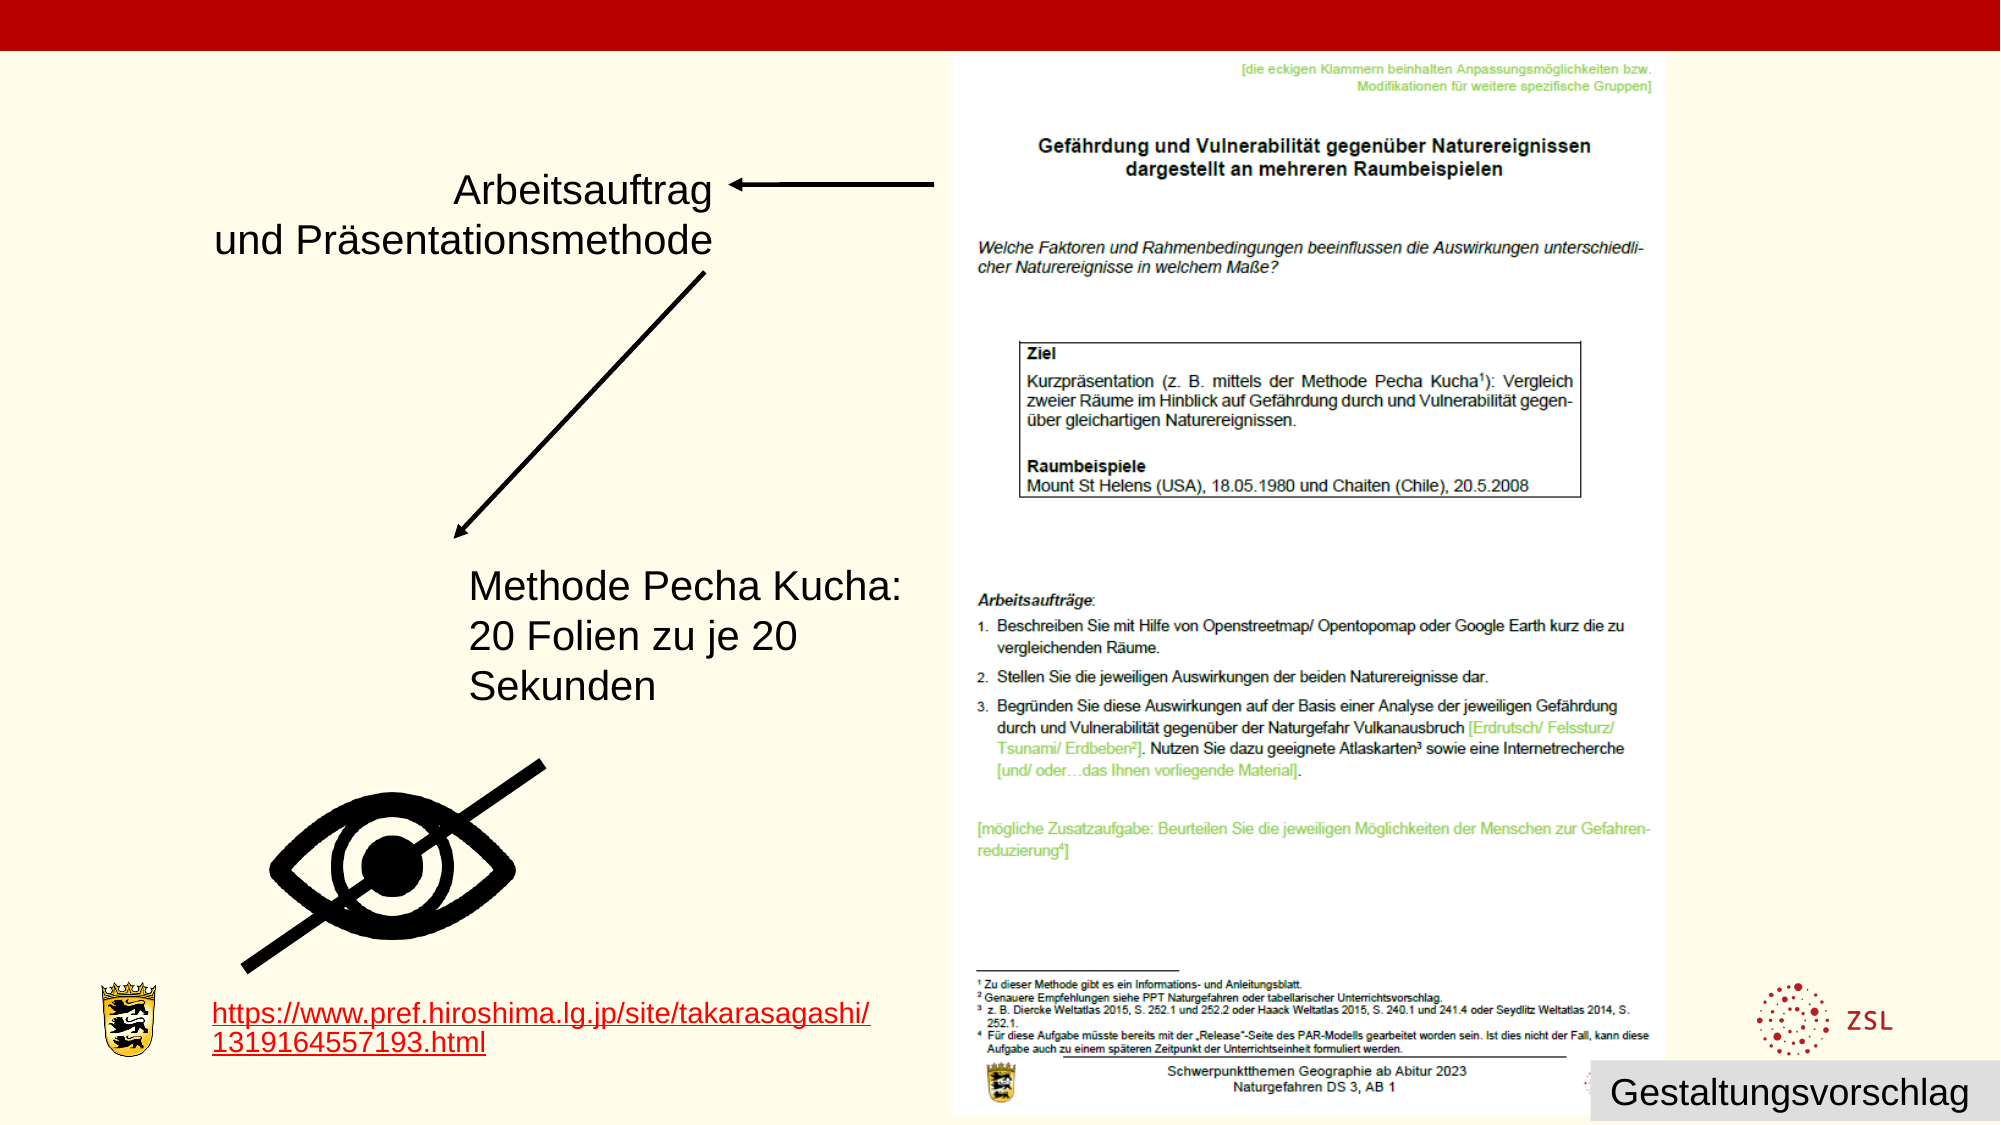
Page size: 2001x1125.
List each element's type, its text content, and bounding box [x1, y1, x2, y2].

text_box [445, 279, 713, 532]
text_box Methode Pecha Kucha: 20 Folien zu je 20 Sekunden [453, 551, 938, 719]
picture [99, 979, 158, 1059]
picture [952, 52, 1666, 1115]
text_box Arbeitsauftrag und Präsentationsmethode [161, 155, 729, 272]
text_box Gestaltungsvorschlag [1668, 1060, 2000, 1121]
text_box https://www.pref.hiroshima.lg.jp/site/takarasagashi/1319164557193.html [196, 986, 890, 1073]
picture [243, 718, 540, 1015]
